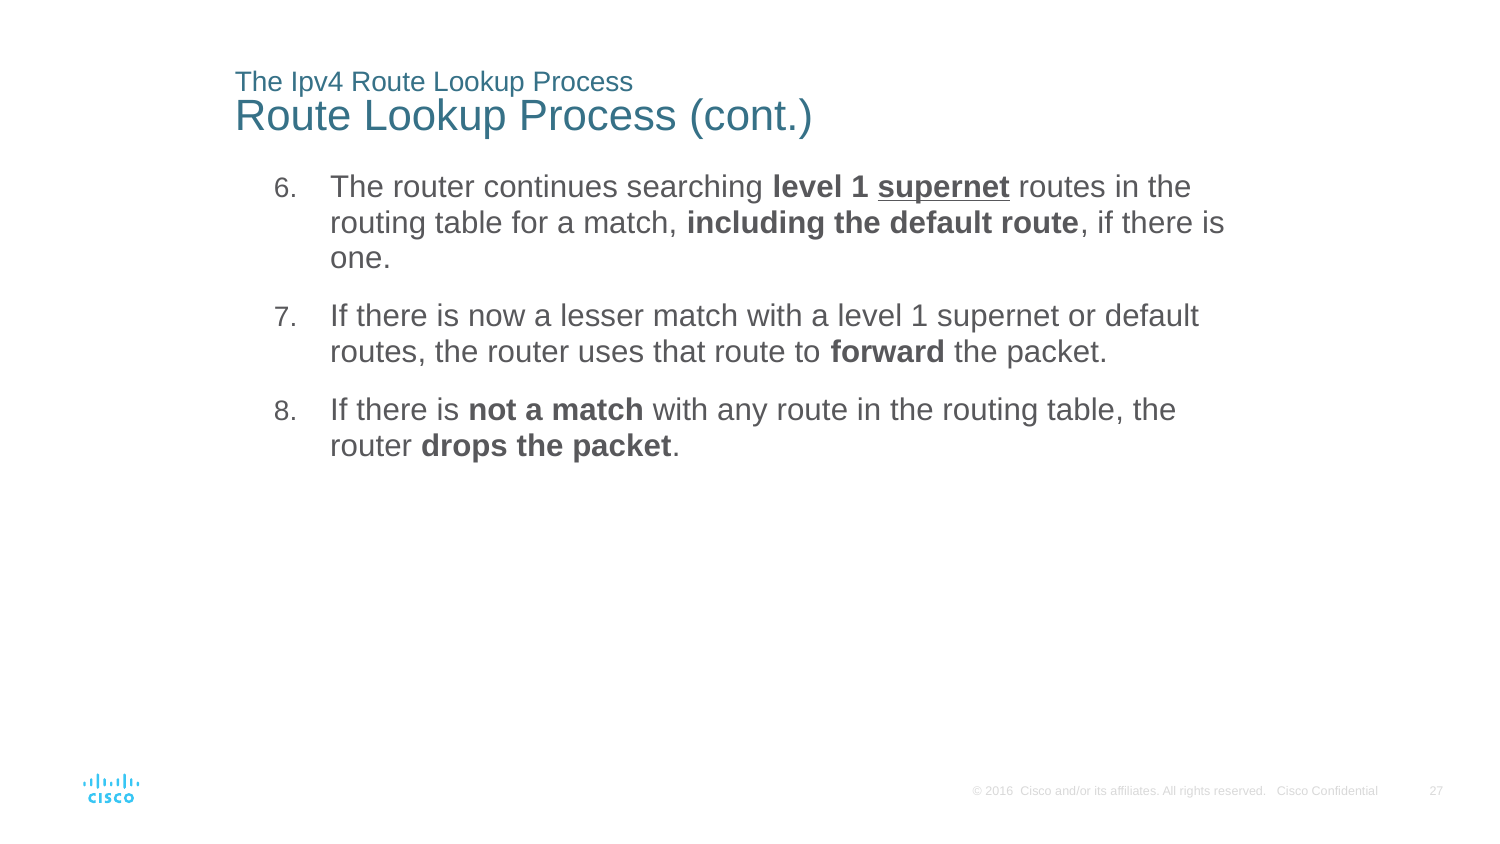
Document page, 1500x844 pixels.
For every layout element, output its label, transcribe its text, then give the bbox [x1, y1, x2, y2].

list The router continues searching level 1 supernet routes in the routing table for a match, including the default route, if there is one. If there is now a lesser match with a level 1 supernet or default routes, the router uses that route to forward the packet. If there is not a match with any route in the routing table, the router drops the packet. [259, 162, 1254, 829]
title The Ipv4 Route Lookup Process Route Lookup Process (cont.) [220, 50, 1261, 159]
